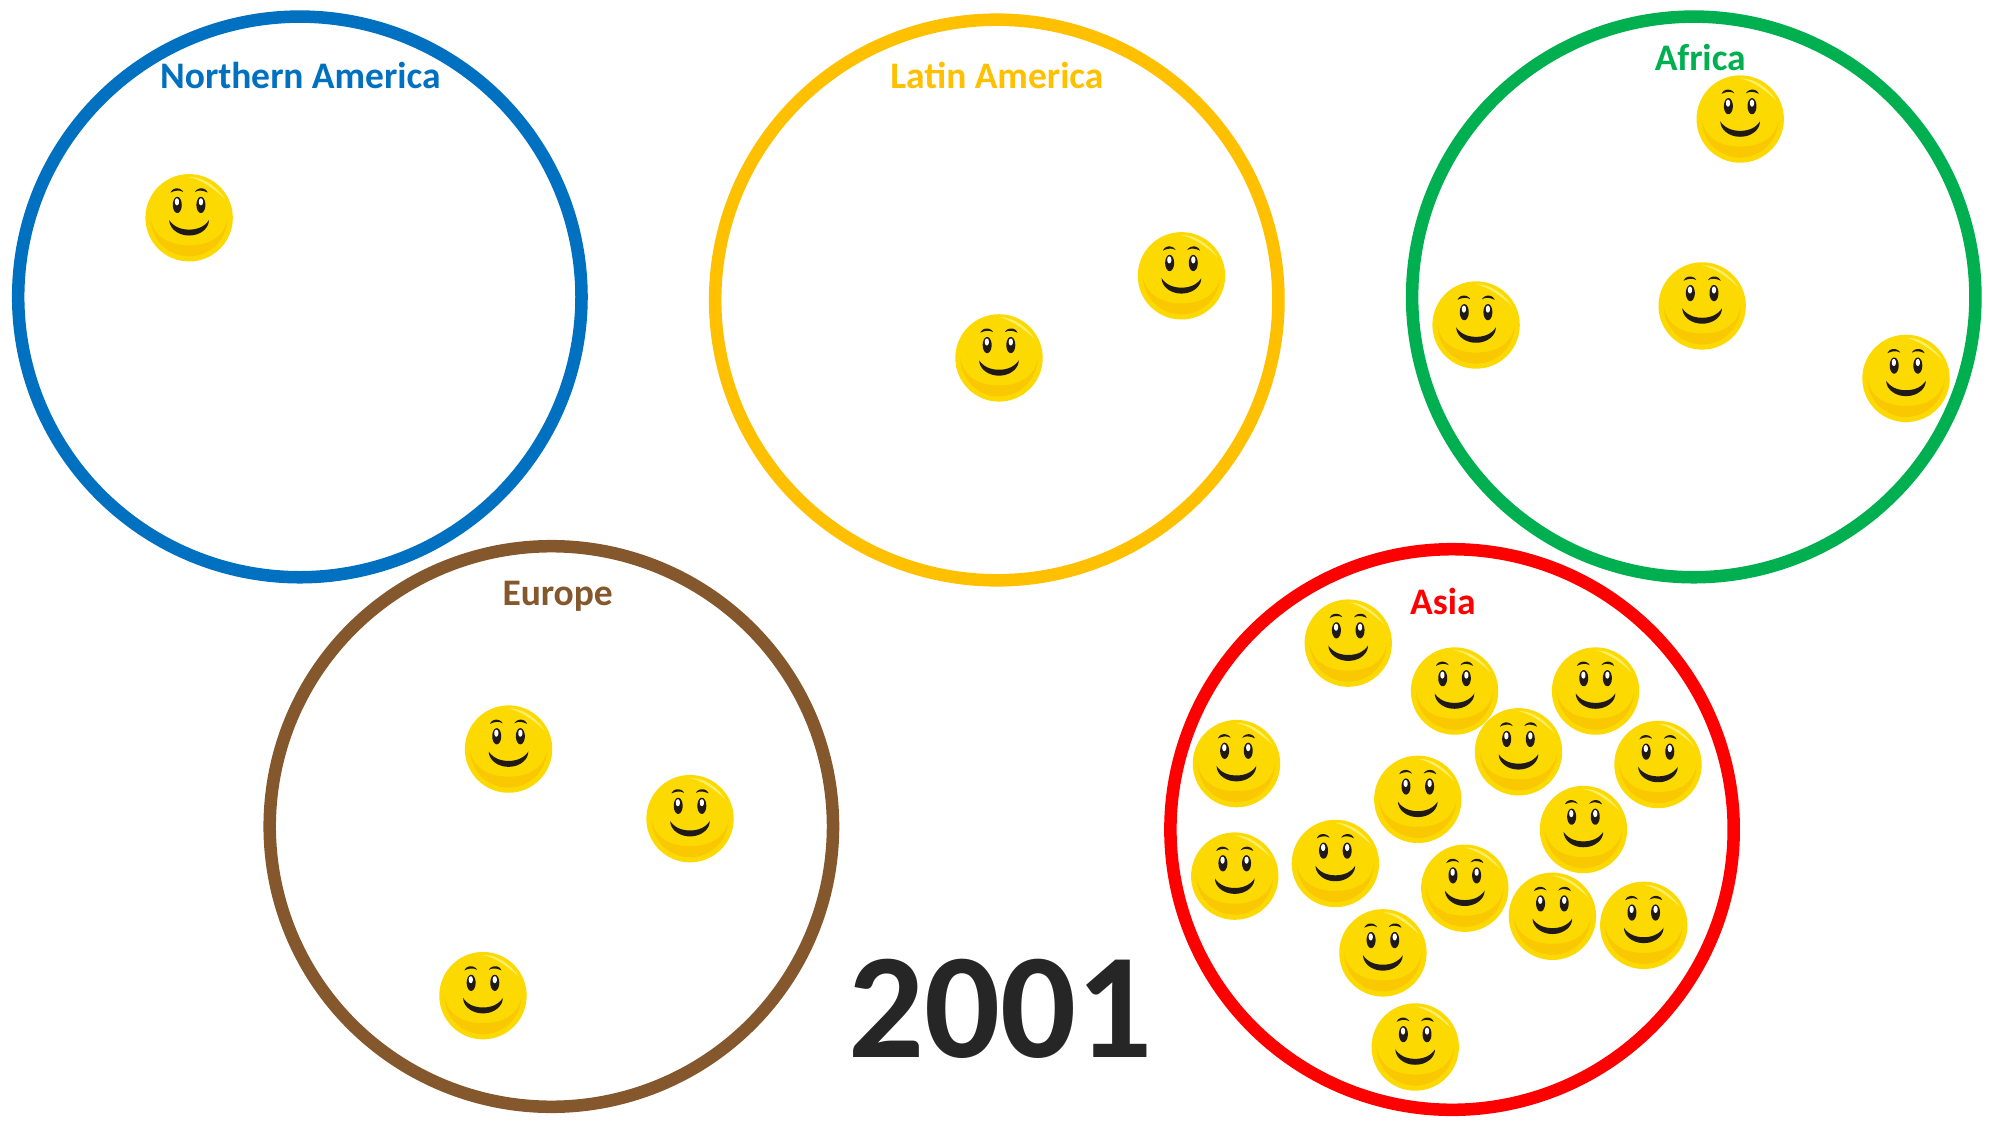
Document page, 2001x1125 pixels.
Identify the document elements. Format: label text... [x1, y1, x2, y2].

picture [1190, 832, 1279, 920]
text_box [1411, 15, 1977, 579]
picture [955, 314, 1043, 402]
picture [1600, 881, 1688, 970]
picture [646, 774, 734, 863]
picture [1291, 755, 1462, 908]
picture [464, 705, 553, 793]
text_box [1169, 548, 1735, 1111]
text_box Africa [1640, 25, 1788, 86]
text_box [178, 15, 422, 43]
text_box Latin America [875, 43, 1122, 104]
picture [1432, 281, 1520, 369]
text_box [881, 18, 1112, 43]
picture [439, 951, 527, 1040]
text_box 2001 [820, 900, 1181, 1095]
picture [1192, 719, 1281, 808]
picture [1371, 1003, 1459, 1091]
picture [1658, 262, 1746, 350]
picture [1339, 647, 1702, 997]
text_box [17, 61, 583, 579]
picture [1696, 75, 1784, 163]
text_box Asia [1395, 569, 1493, 630]
text_box Europe [488, 560, 647, 621]
text_box [268, 545, 835, 1108]
text_box [714, 46, 1280, 582]
text_box Northern America [145, 43, 497, 104]
picture [1304, 599, 1392, 687]
picture [145, 174, 233, 262]
picture [1862, 334, 1950, 423]
picture [1137, 232, 1226, 320]
